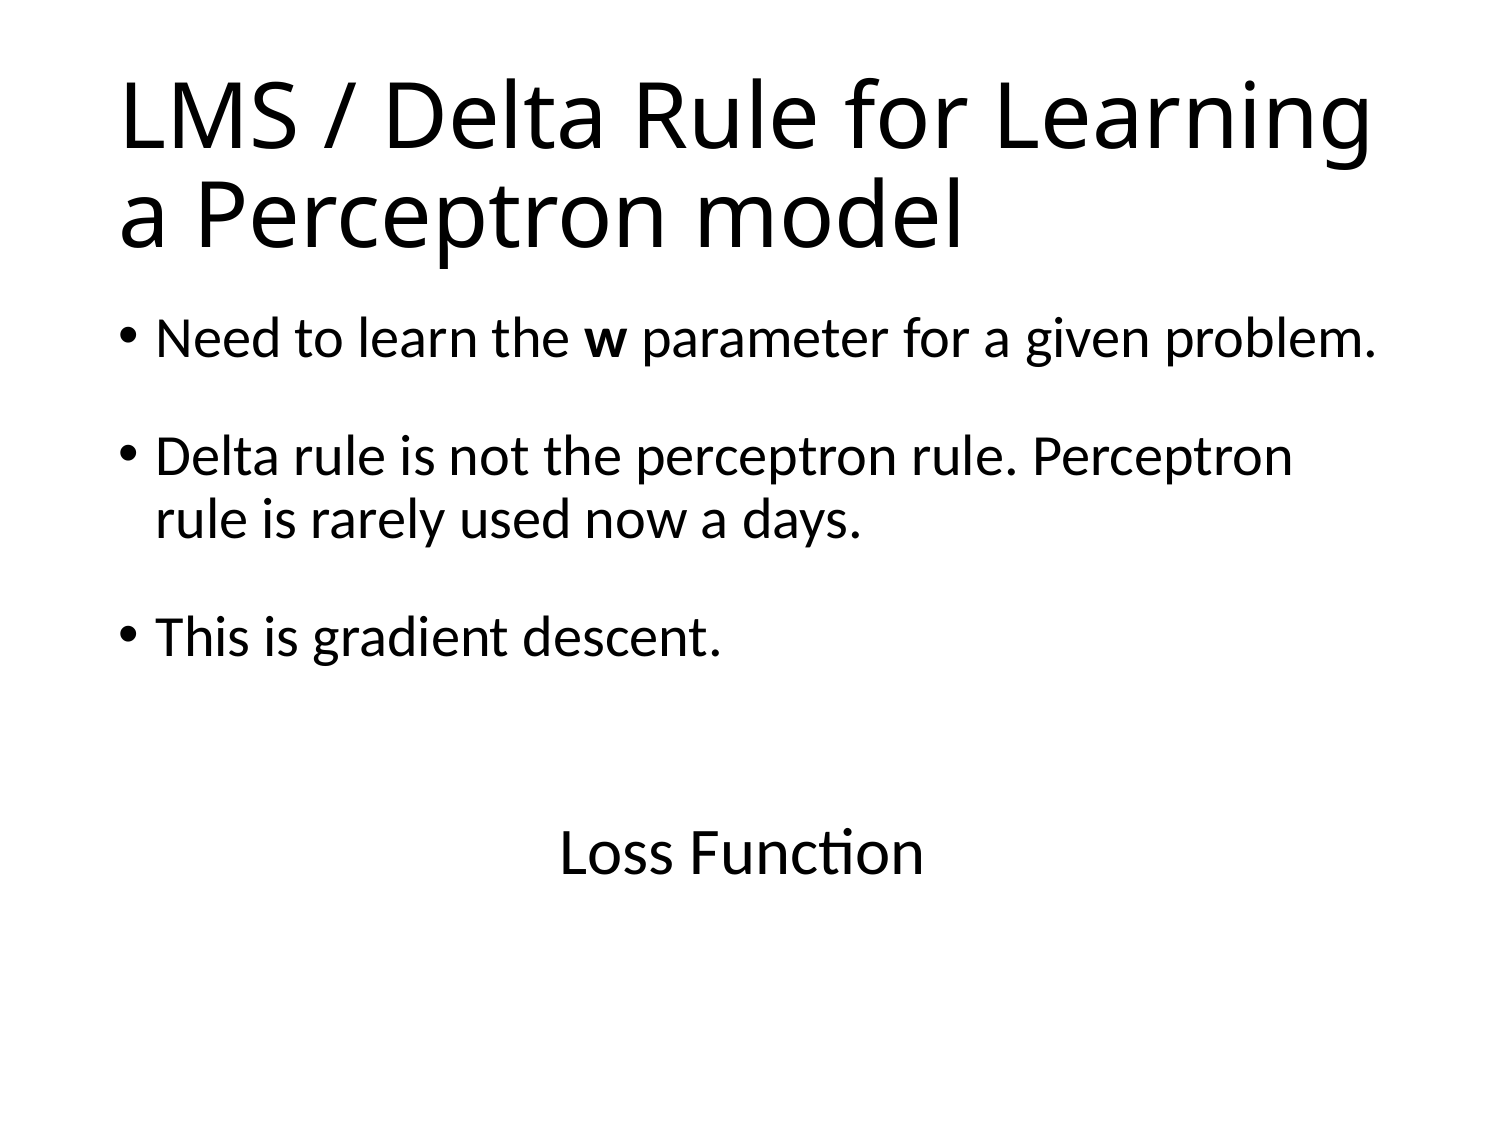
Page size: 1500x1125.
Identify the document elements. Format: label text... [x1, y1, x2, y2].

title LMS / Delta Rule for Learning a Perceptron model [103, 59, 1397, 278]
